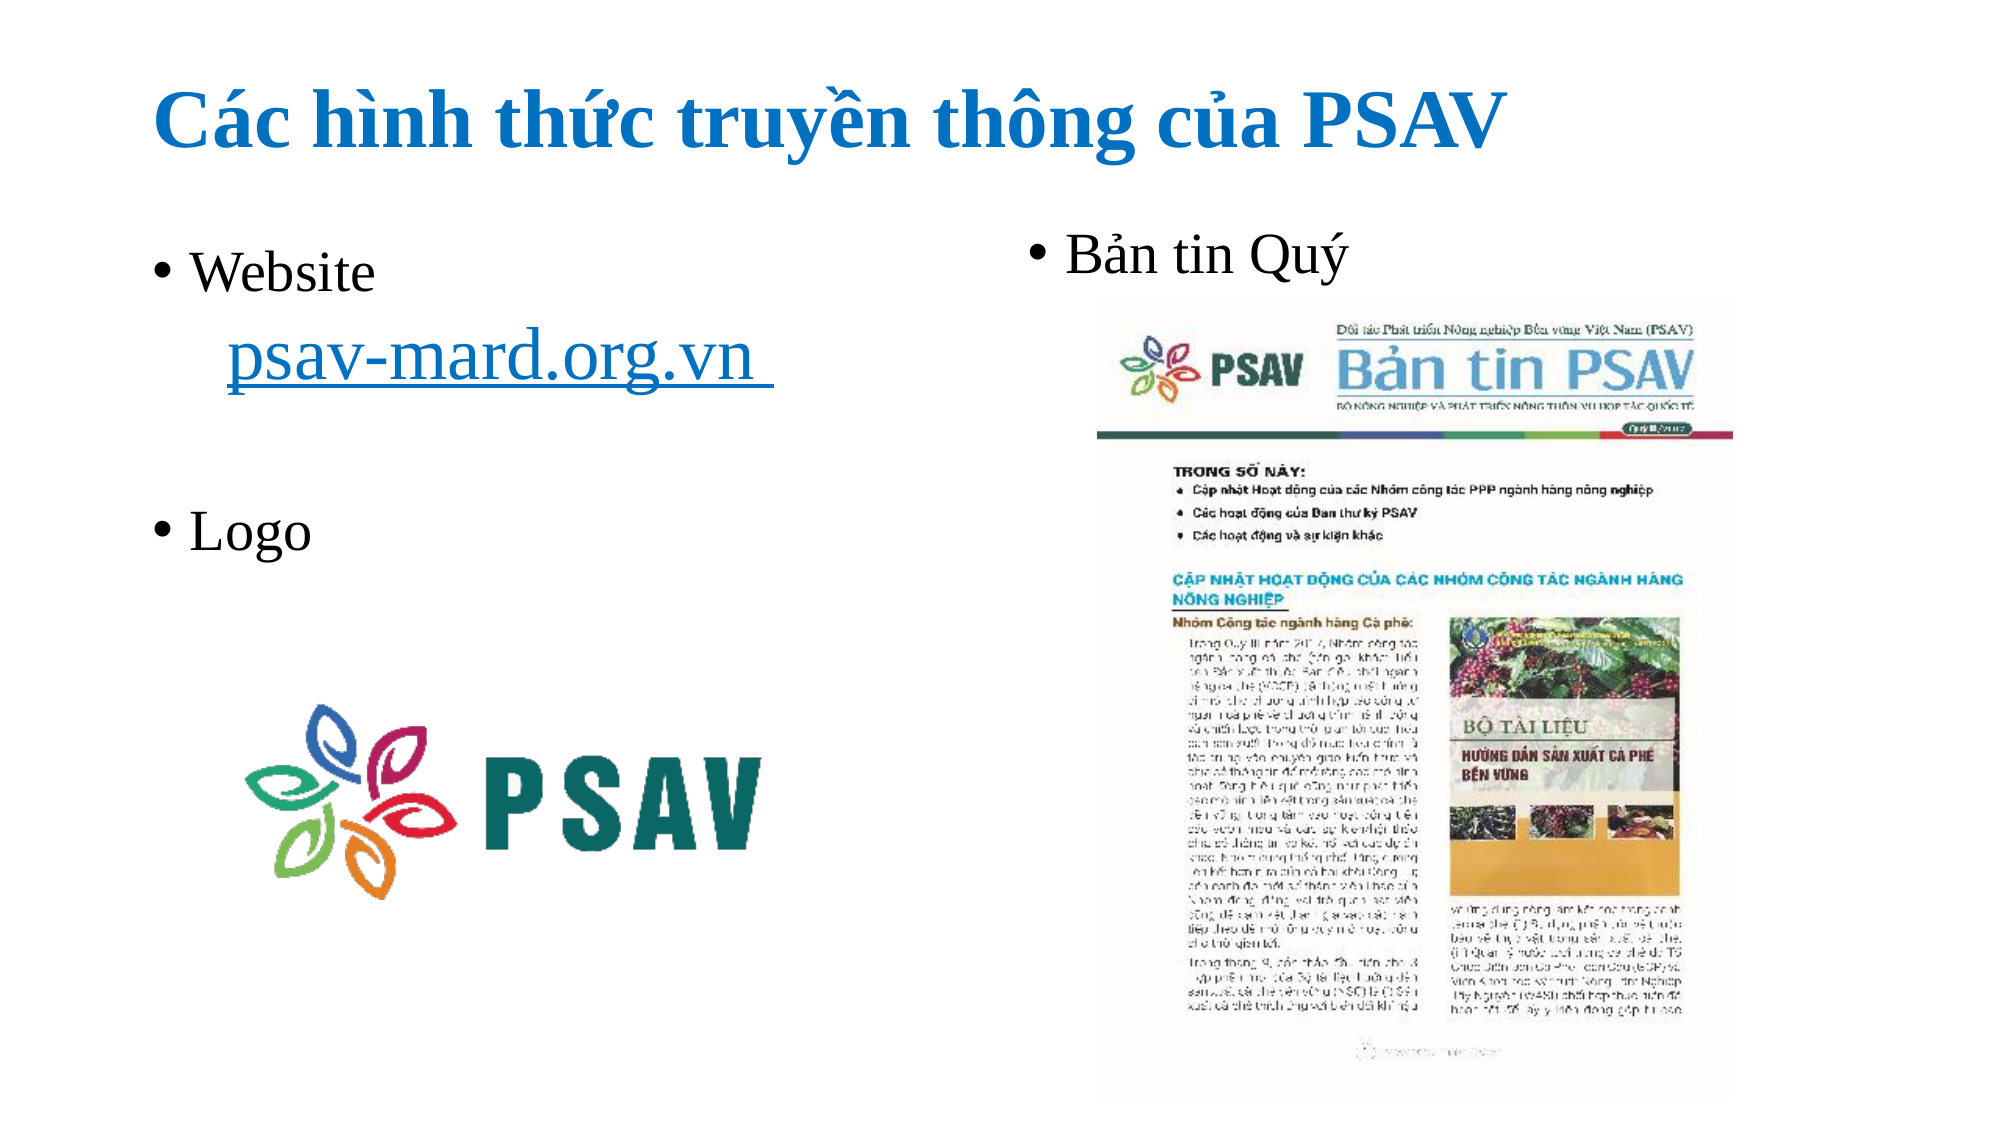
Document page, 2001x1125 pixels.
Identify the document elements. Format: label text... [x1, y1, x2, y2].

list Website psav-mard.org.vn Logo [137, 234, 988, 1014]
picture [1097, 297, 1733, 1098]
title Các hình thức truyền thông của PSAV [137, 24, 1863, 216]
picture [224, 411, 787, 1125]
list Bản tin Quý [1012, 215, 1863, 1069]
